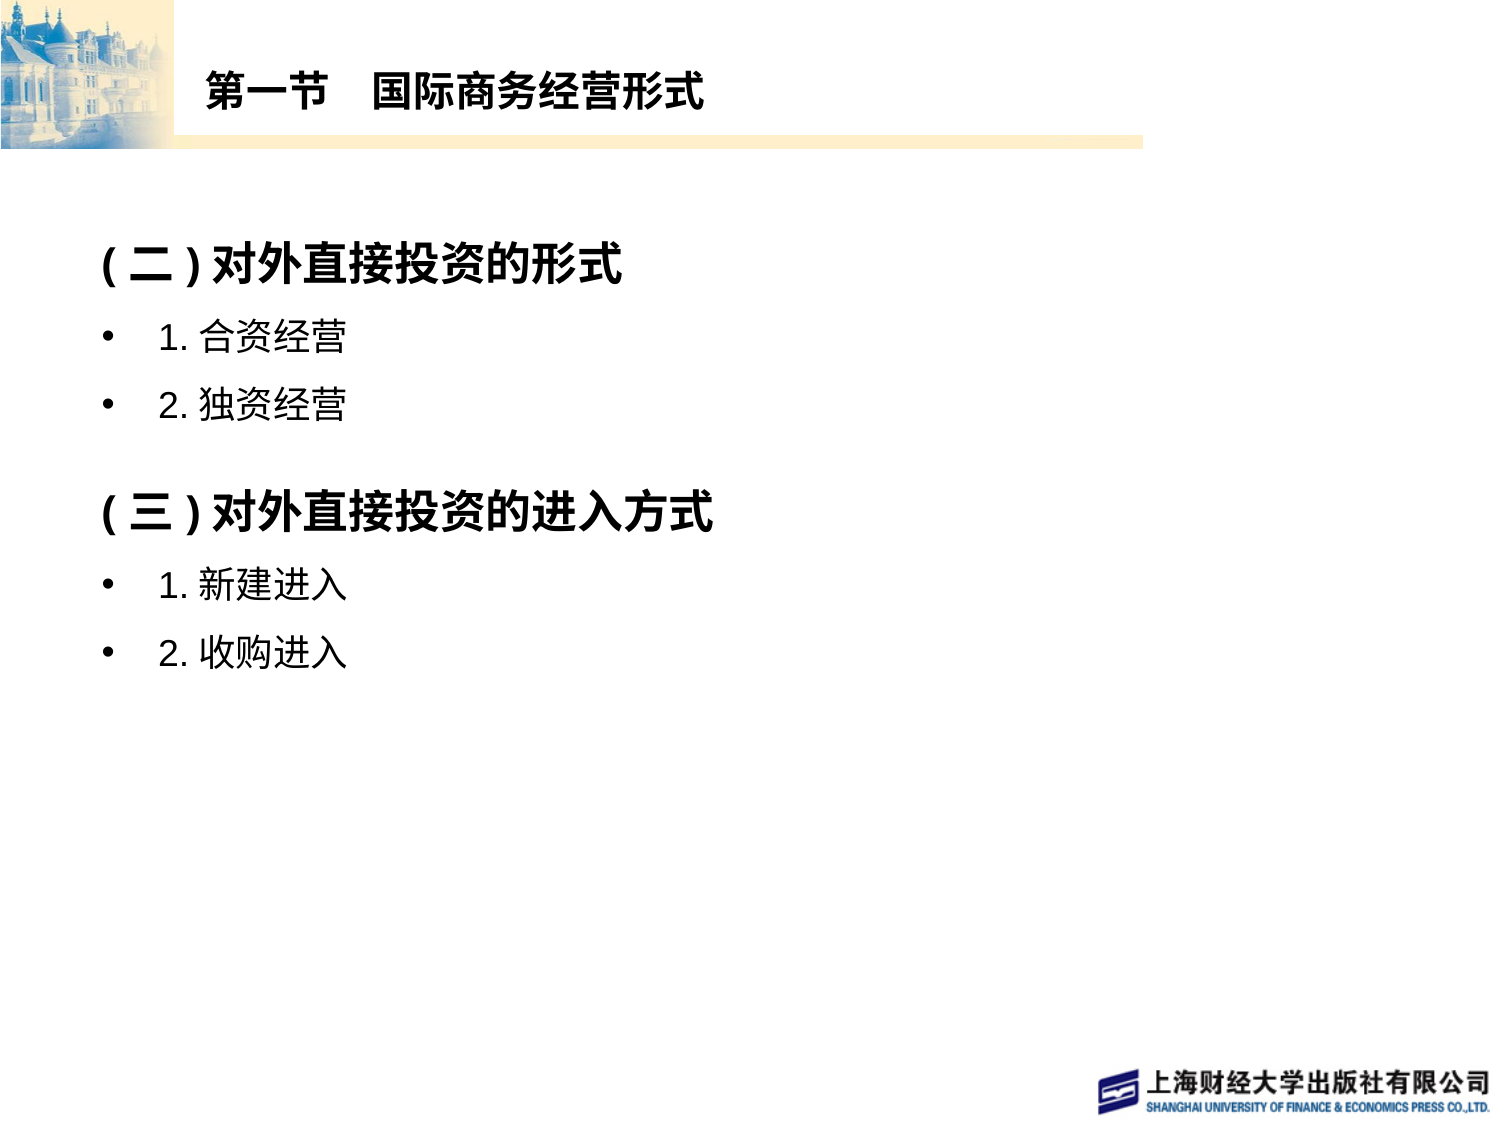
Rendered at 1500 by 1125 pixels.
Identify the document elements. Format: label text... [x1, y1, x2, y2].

picture [0, 0, 1143, 149]
title 第一节 国际商务经营形式 [189, 36, 1262, 143]
picture [1097, 1065, 1494, 1120]
list (二)对外直接投资的形式 1.合资经营 2.独资经营 (三)对外直接投资的进入方式 1.新建进入 2.收购进入 [86, 207, 1425, 1071]
